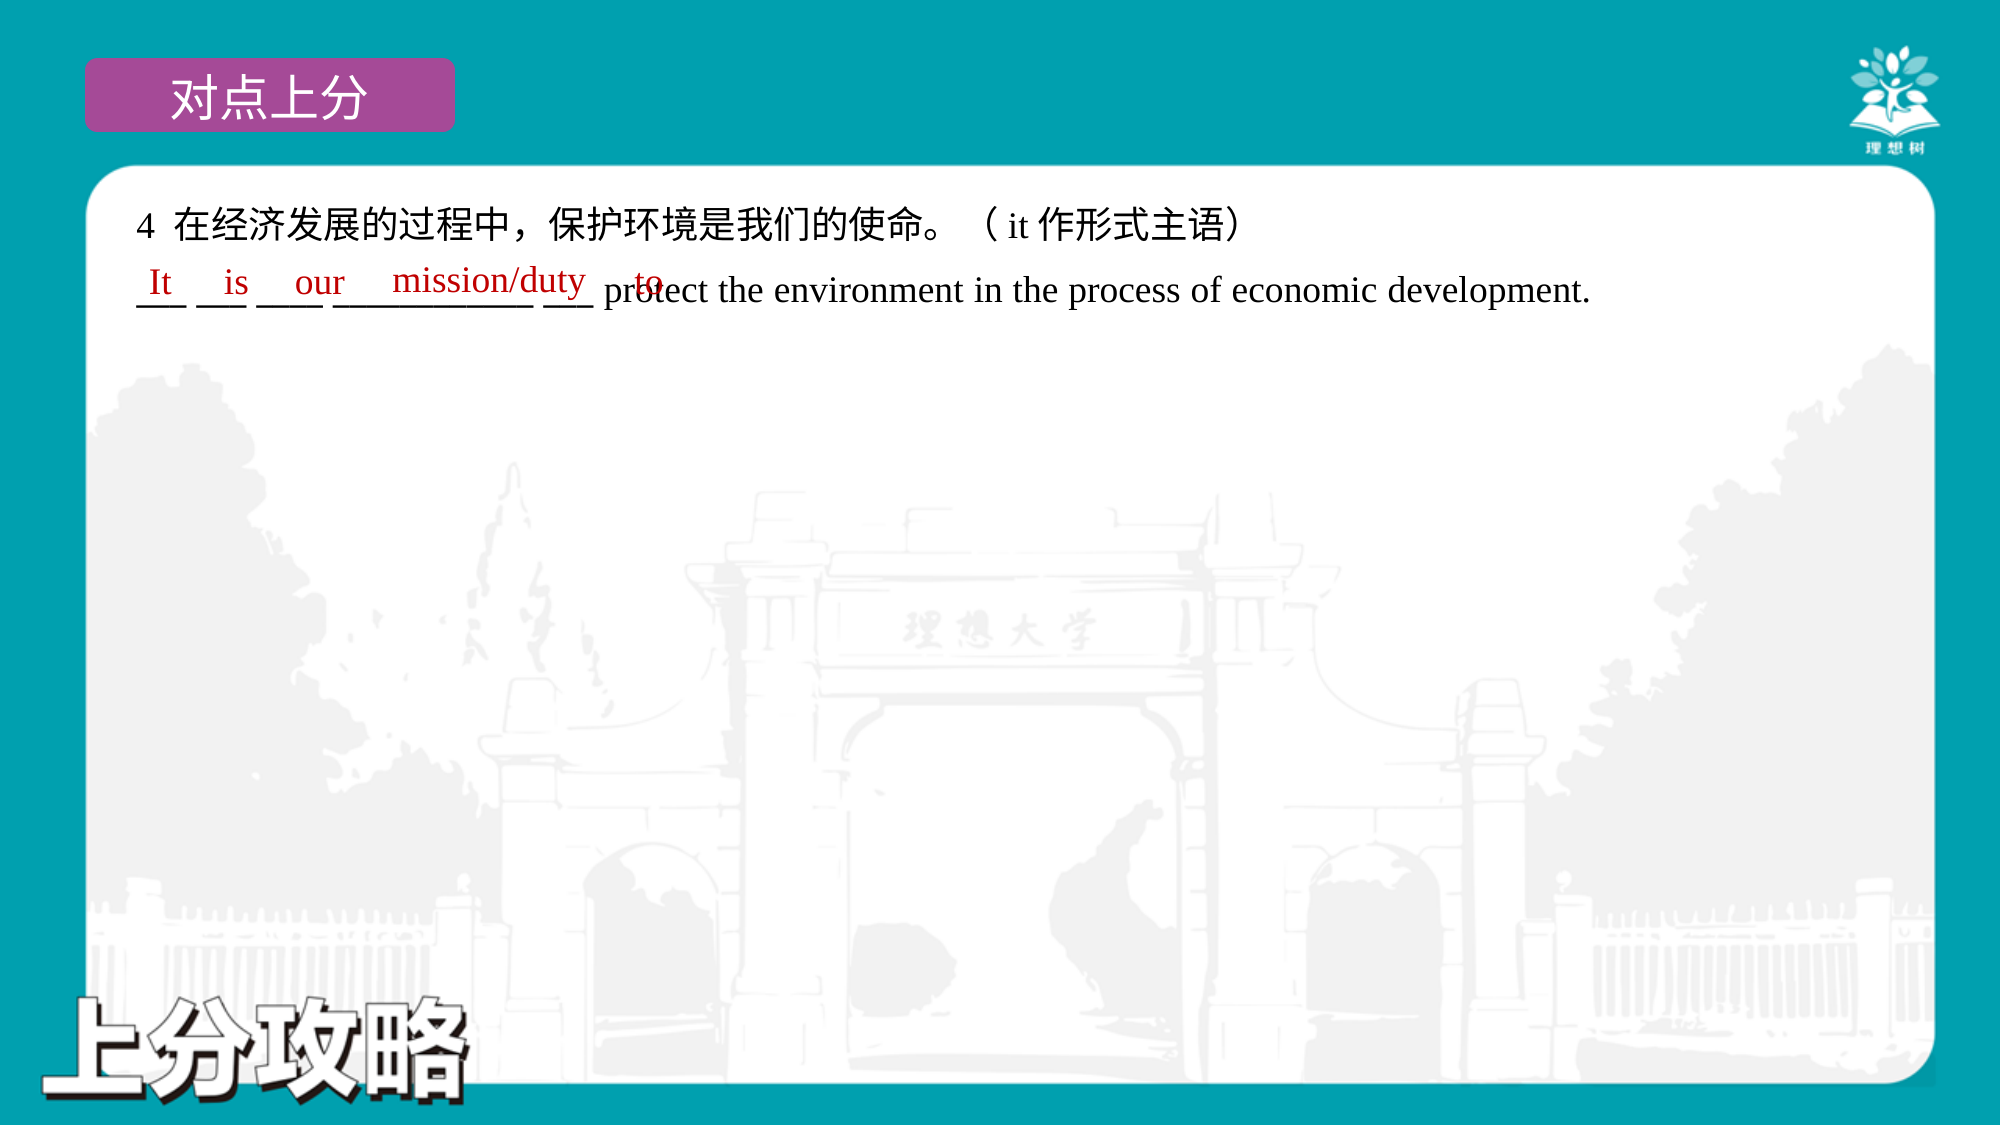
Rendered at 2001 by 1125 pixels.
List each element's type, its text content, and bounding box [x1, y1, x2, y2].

text_box mission/duty [379, 235, 601, 294]
picture [0, 0, 2000, 1125]
text_box our [281, 237, 359, 296]
text_box It [135, 237, 186, 296]
text_box 4 在经济发展的过程中，保护环境是我们的使命。（it作形式主语） ___ ___ ____ ____________ ___ protect the environment in the process of economic development. [136, 177, 1865, 304]
text_box to [620, 237, 678, 296]
text_box is [210, 237, 263, 296]
